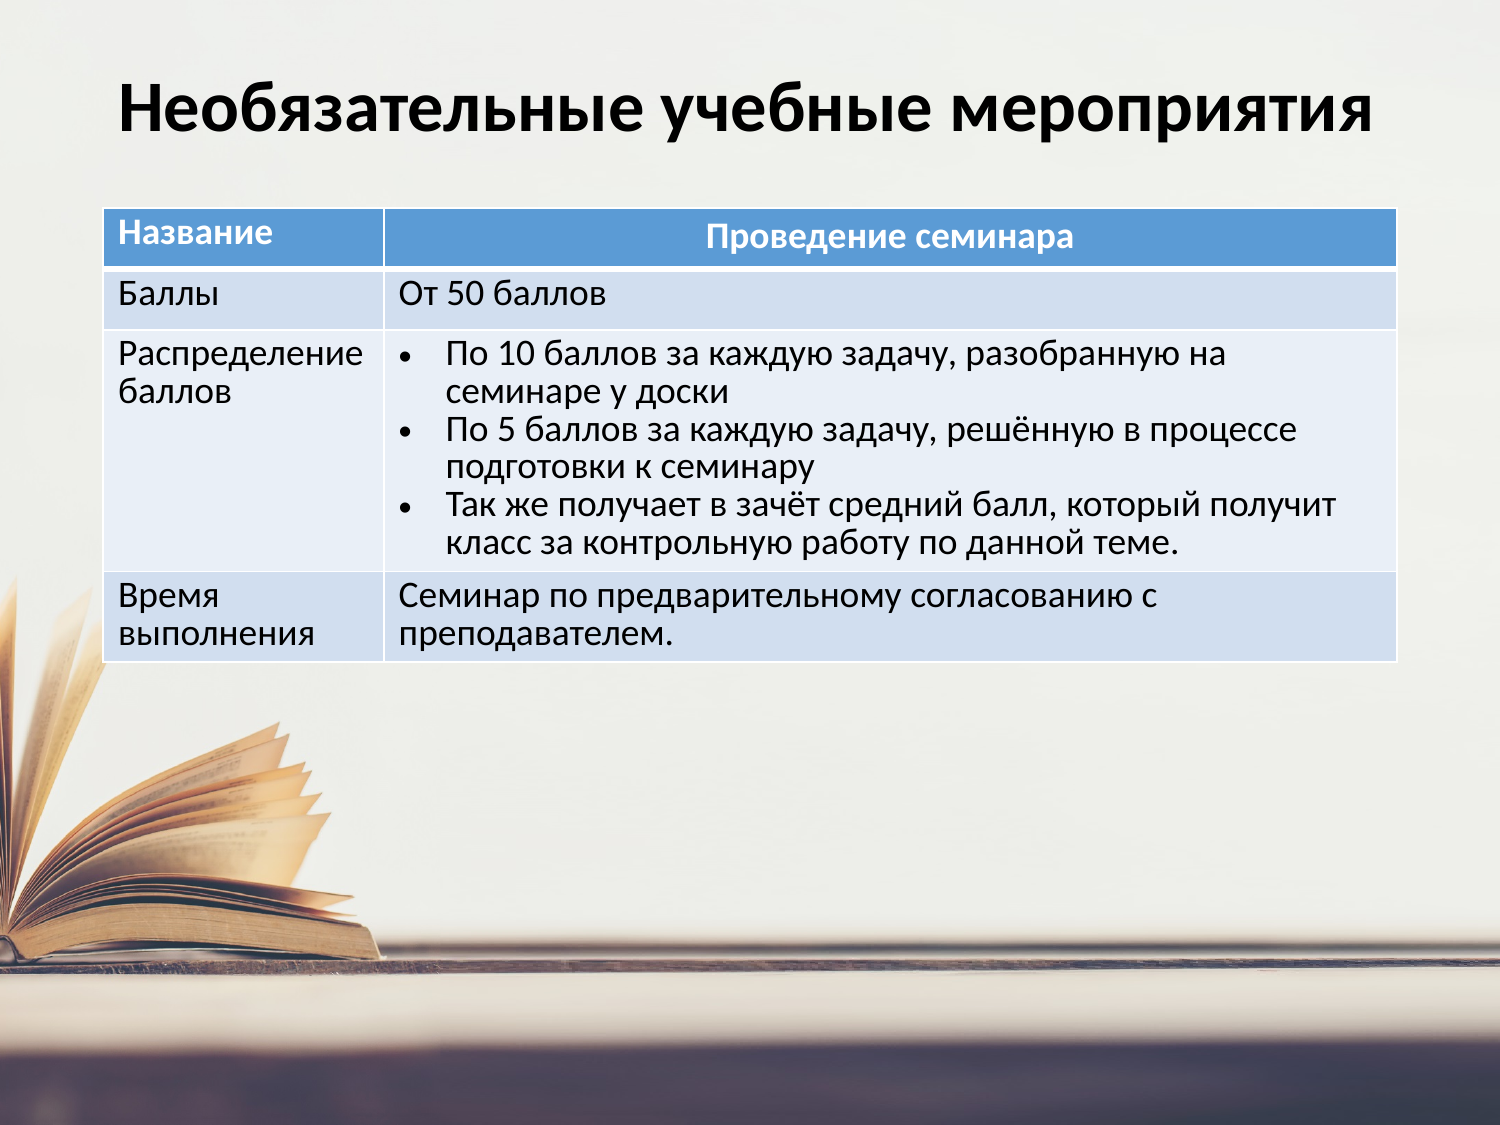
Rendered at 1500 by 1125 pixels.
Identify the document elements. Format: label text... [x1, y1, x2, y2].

picture [0, 0, 1500, 1125]
table_cell Семинар по предварительному согласованию с преподавателем. [385, 572, 1396, 661]
table_header Проведение семинара [385, 209, 1396, 266]
table_cell От 50 баллов [385, 272, 1396, 329]
table_cell По 10 баллов за каждую задачу, разобранную на семинаре у доски По 5 баллов за каждую задачу, решённую в процессе подготовки к семинару Так же получает в зачёт средний балл, который получит класс за контрольную работу по данной теме. [385, 331, 1396, 571]
table_header Название [104, 209, 383, 266]
title Необязательные учебные мероприятия [103, 21, 1397, 194]
table_cell Баллы [104, 272, 383, 329]
table_cell Распределение баллов [104, 331, 383, 571]
table_cell Время выполнения [104, 572, 383, 661]
